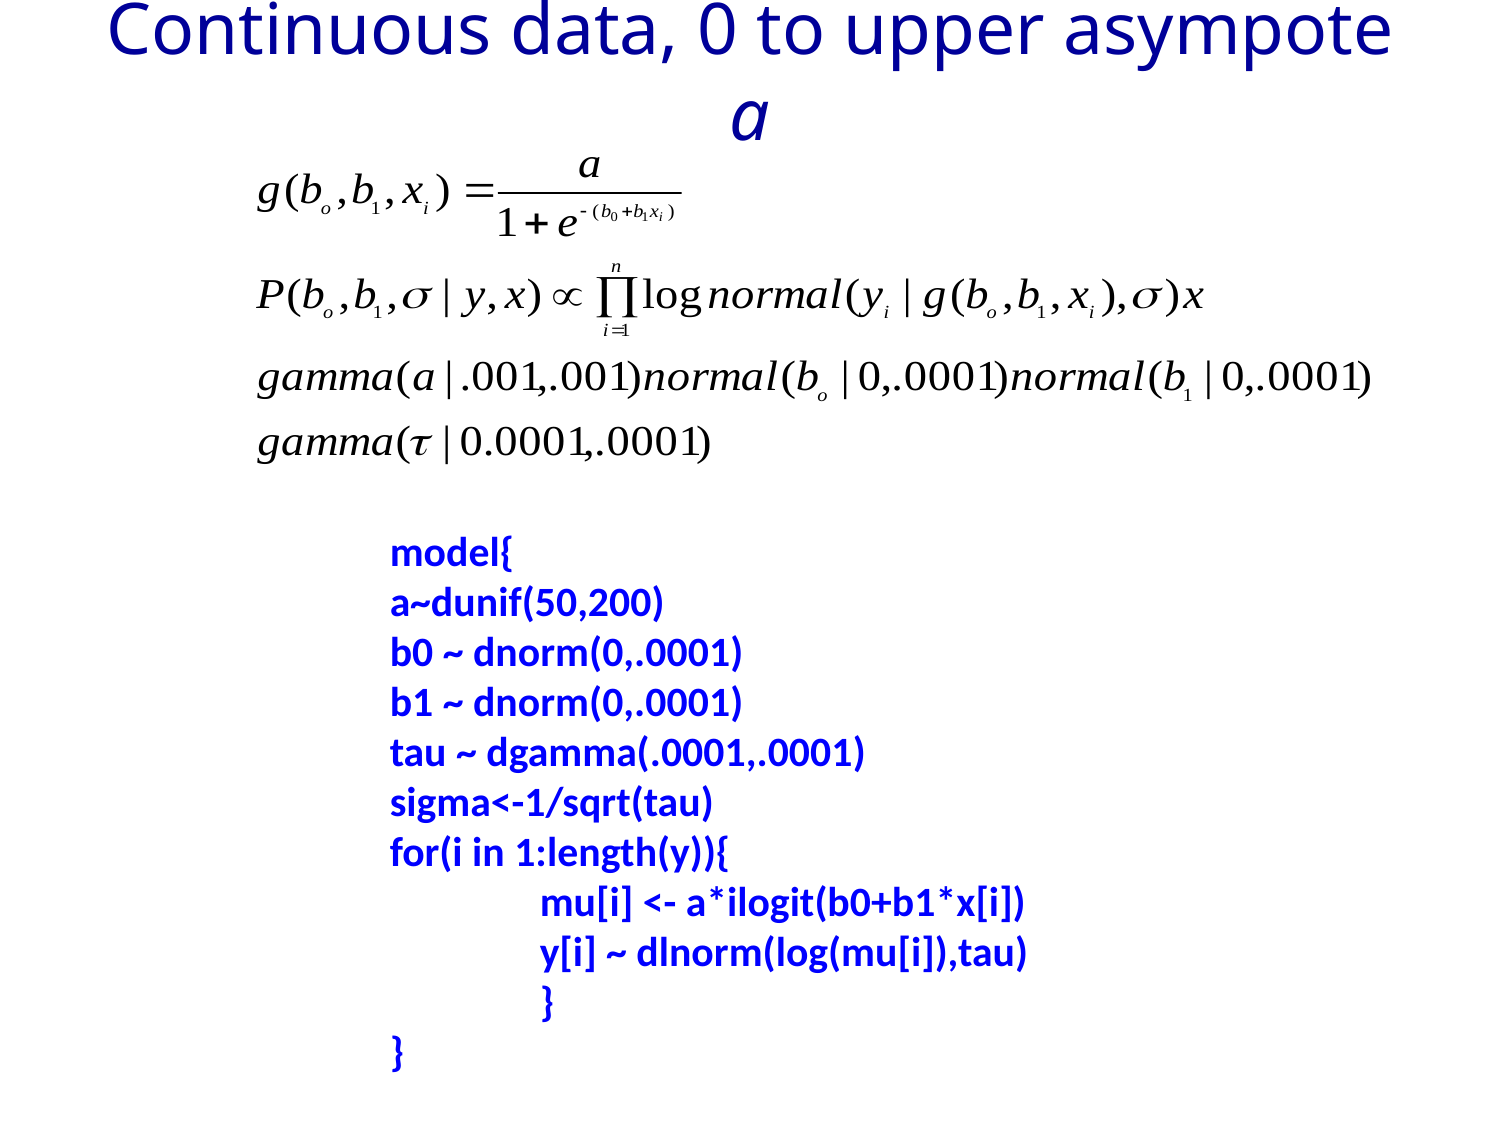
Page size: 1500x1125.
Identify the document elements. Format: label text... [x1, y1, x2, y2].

text_box model{ a~dunif(50,200) b0 ~ dnorm(0,.0001) b1 ~ dnorm(0,.0001) tau ~ dgamma(.0001,.0001) sigma<-1/sqrt(tau) for(i in 1:length(y)){ mu[i] <- a*ilogit(b0+b1*x[i]) y[i] ~ dlnorm(log(mu[i]),tau) } } [375, 609, 1238, 1082]
title Continuous data, 0 to upper asympote a [75, 0, 1425, 163]
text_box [249, 137, 1377, 601]
